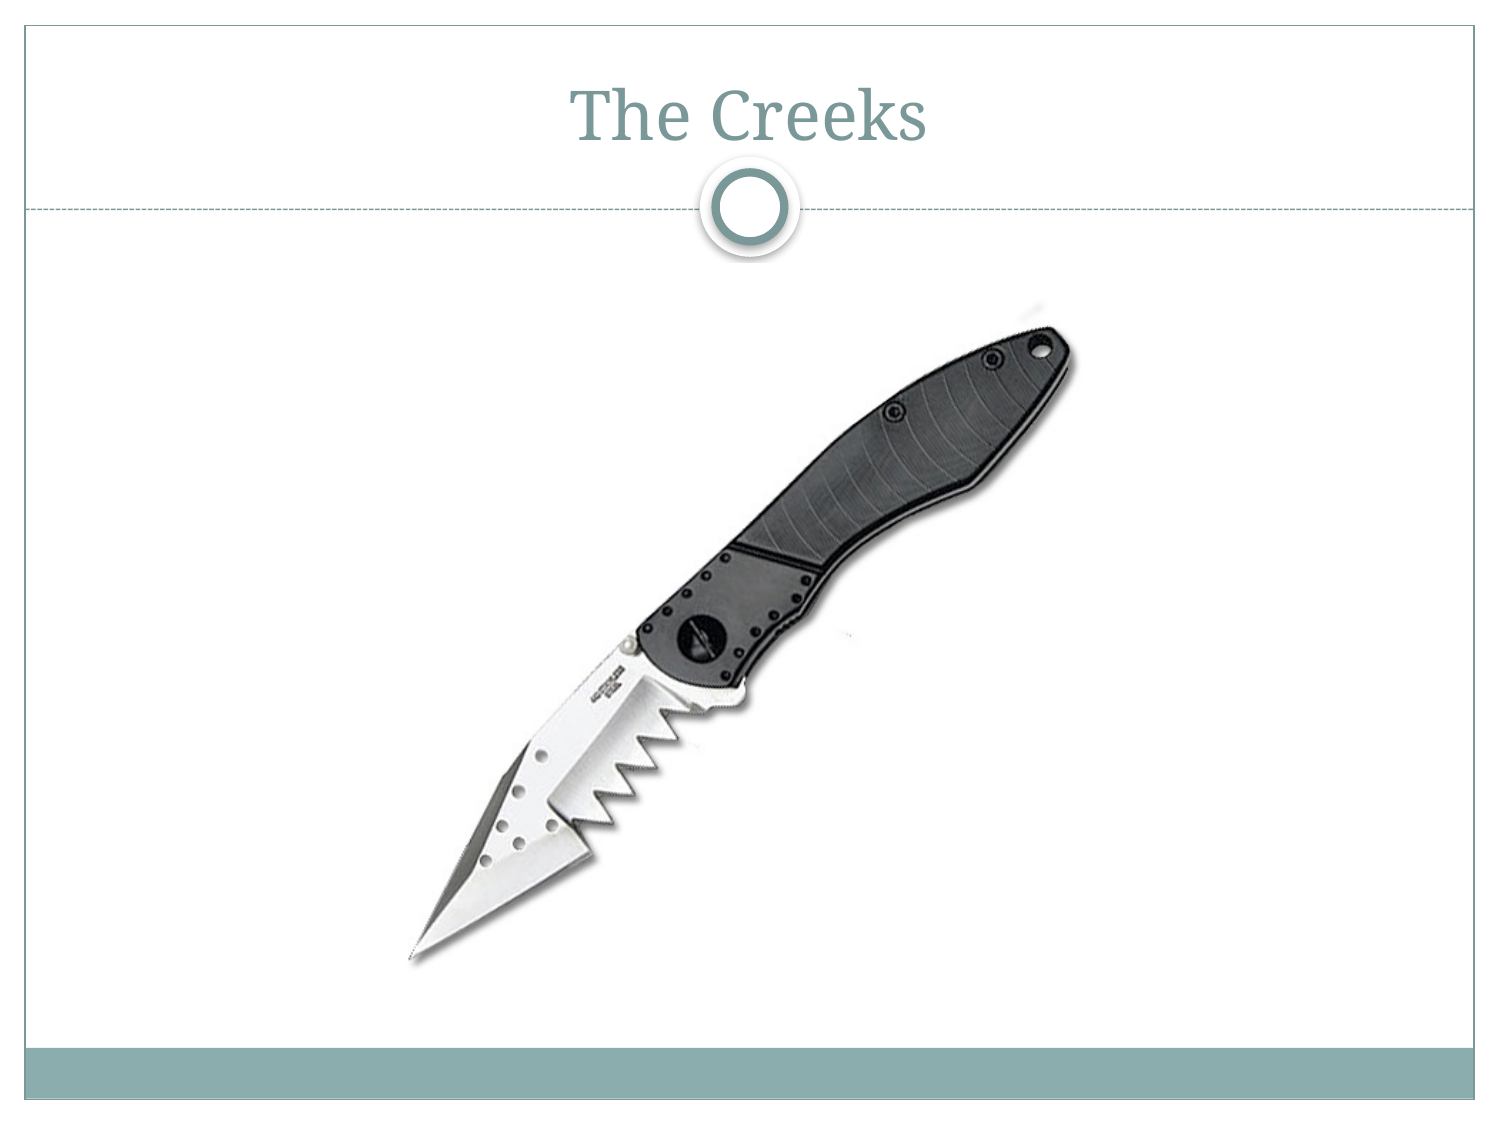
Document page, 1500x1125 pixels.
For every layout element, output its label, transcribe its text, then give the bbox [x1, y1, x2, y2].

title The Creeks [49, 37, 1450, 163]
picture [362, 263, 1134, 1035]
